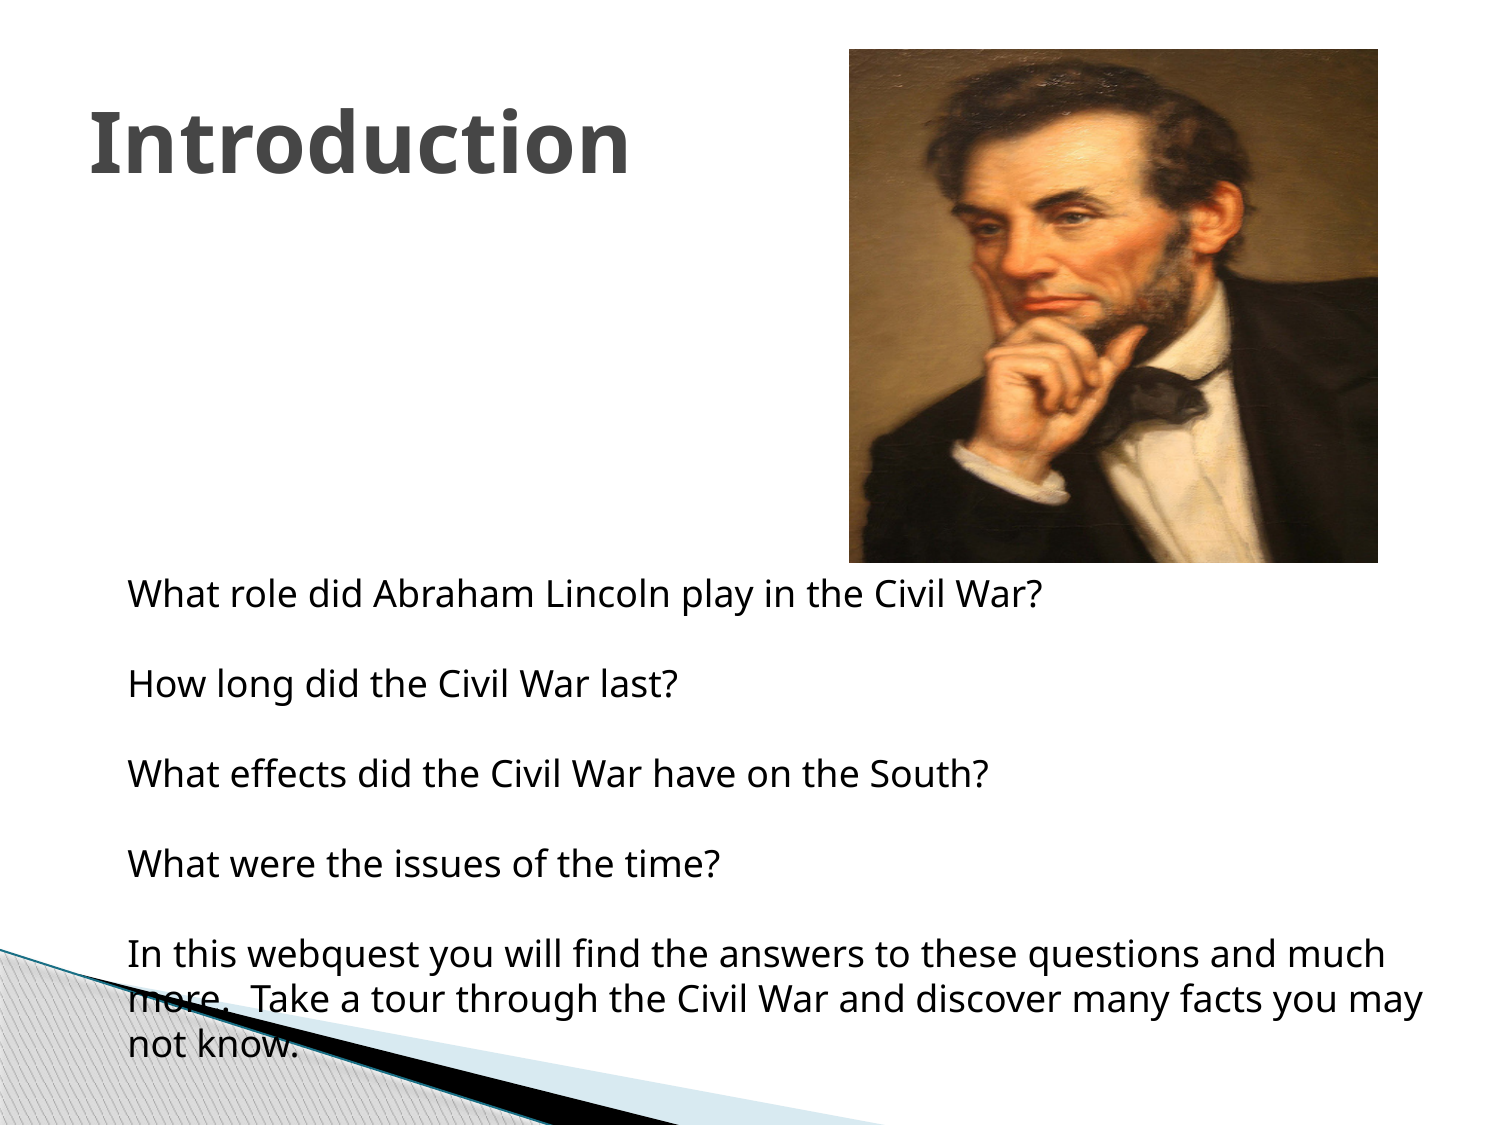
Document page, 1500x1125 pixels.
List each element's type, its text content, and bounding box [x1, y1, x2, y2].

text_box What role did Abraham Lincoln play in the Civil War? How long did the Civil War last? What effects did the Civil War have on the South? What were the issues of the time? In this webquest you will find the answers to these questions and much more. Take a tour through the Civil War and discover many facts you may not know. [112, 562, 1450, 1073]
title Introduction [75, 45, 1425, 233]
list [849, 49, 1378, 563]
